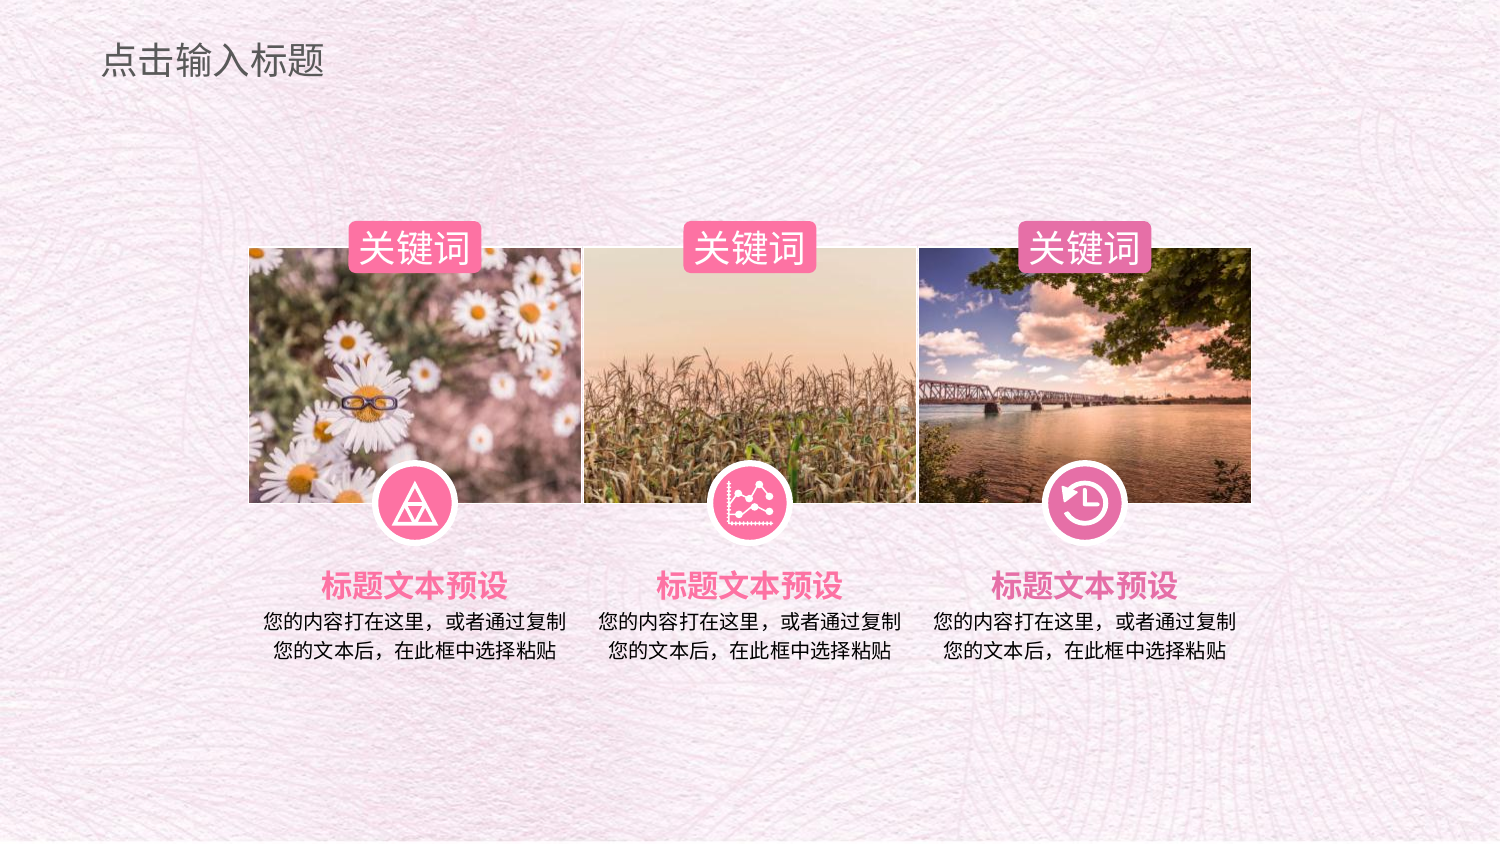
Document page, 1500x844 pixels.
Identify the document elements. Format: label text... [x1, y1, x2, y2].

text_box 关键词 [1016, 218, 1154, 276]
picture [0, 0, 1500, 844]
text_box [591, 566, 909, 664]
text_box 点击输入标题 [100, 28, 450, 91]
text_box [581, 245, 916, 505]
text_box 关键词 [346, 218, 484, 276]
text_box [256, 566, 574, 664]
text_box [926, 566, 1244, 664]
text_box [916, 245, 1254, 505]
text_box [709, 462, 791, 544]
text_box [1044, 462, 1125, 544]
text_box [246, 245, 581, 505]
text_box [374, 462, 456, 544]
text_box 关键词 [681, 218, 819, 276]
